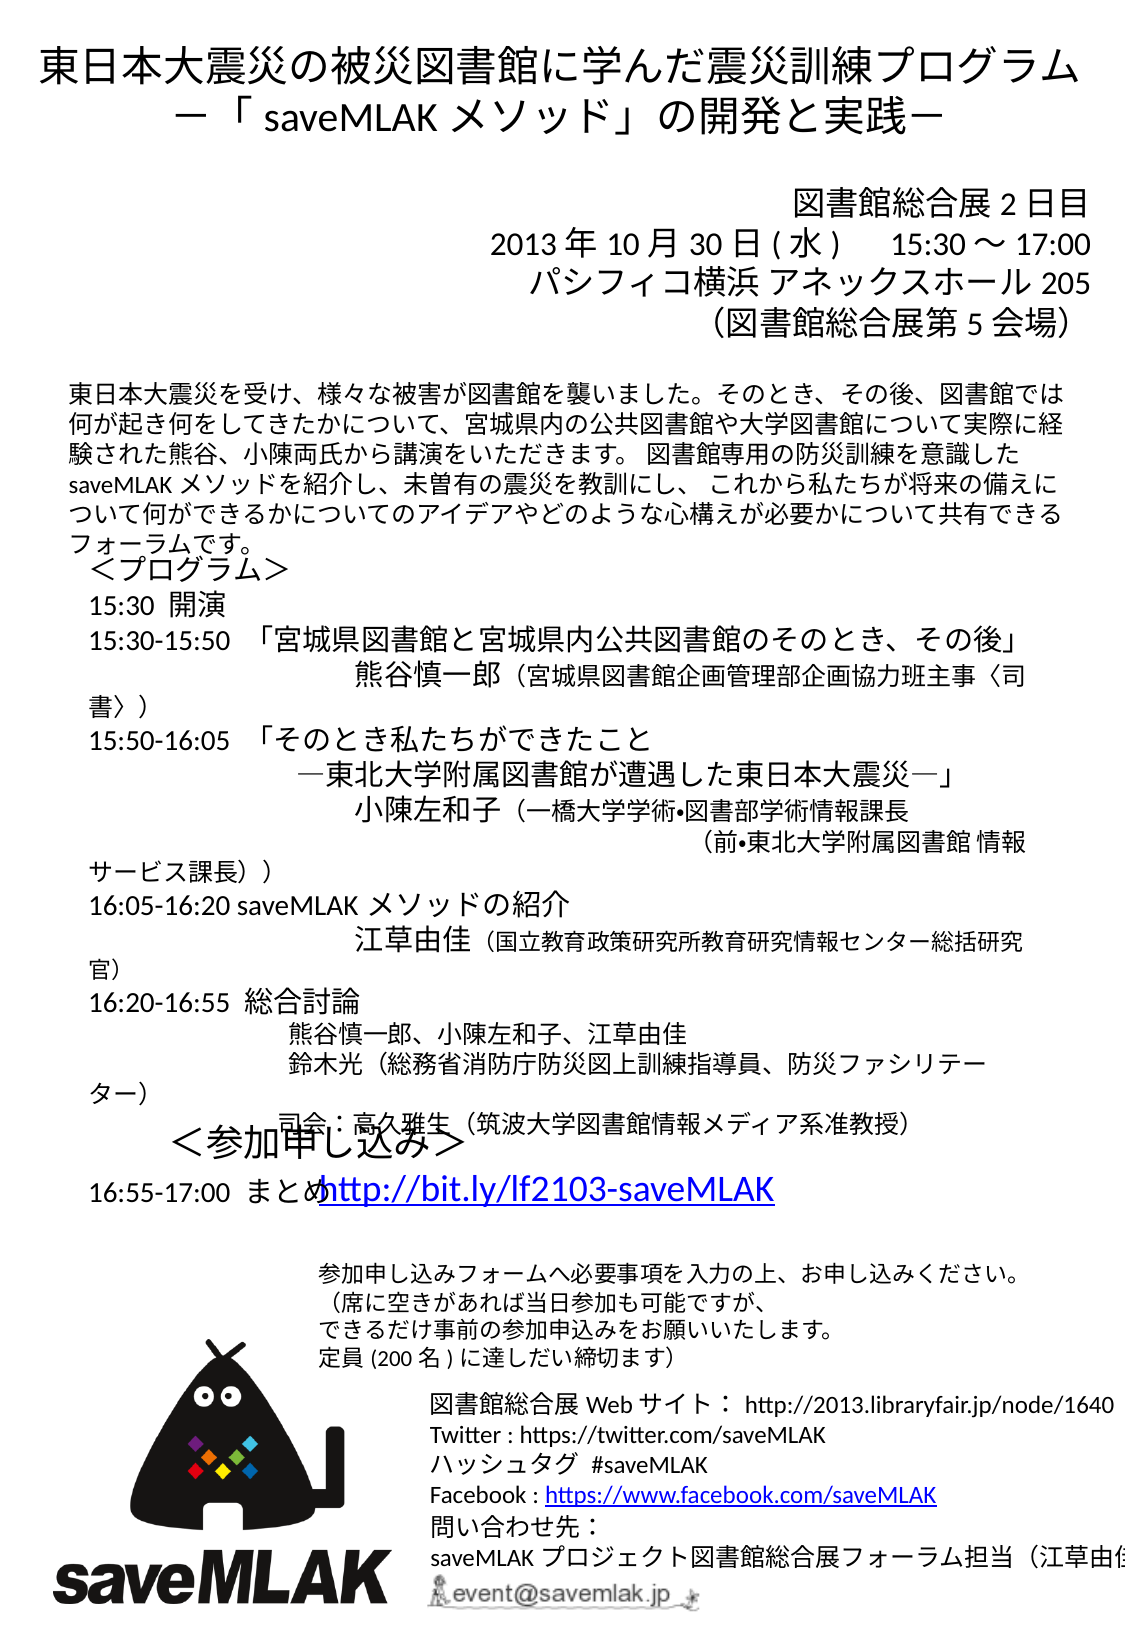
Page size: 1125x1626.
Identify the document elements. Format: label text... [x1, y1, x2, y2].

text_box 問い合わせ先： saveMLAKプロジェクト図書館総合展フォーラム担当（江草由佳） [415, 1504, 1125, 1579]
text_box ＜参加申し込み＞ http://bit.ly/lf2103-saveMLAK 参加申し込みフォームへ必要事項を入力の上、お申し込みください。 （席に空きがあれば当日参加も可能ですが、 できるだけ事前の参加申込みをお願いいたします。 定員(200名)に達しだい締切ます） [154, 1111, 1125, 1379]
text_box 図書館総合展2日目 2013年10月30日(水) 15:30～17:00 パシフィコ横浜 アネックスホール205 （図書館総合展第5会場） [148, 174, 1106, 349]
text_box 東日本大震災の被災図書館に学んだ震災訓練プログラム －「saveMLAKメソッド」の開発と実践－ [0, 32, 1124, 148]
text_box 東日本大震災を受け、様々な被害が図書館を襲いました。そのとき、その後、図書館では何が起き何をしてきたかについて、宮城県内の公共図書館や大学図書館について実際に経験された熊谷、小陳両氏から講演をいただきます。 図書館専用の防災訓練を意識したsaveMLAKメソッドを紹介し、未曽有の震災を教訓にし、 これから私たちが将来の備えについて何ができるかについてのアイデアやどのような心構えが必要かについて共有できるフォーラムです。 [53, 371, 1091, 566]
picture [426, 1573, 701, 1613]
picture [53, 1339, 392, 1604]
text_box 図書館総合展Webサイト：http://2013.libraryfair.jp/node/1640 Twitter : https://twitter.com/saveMLAK ハッシュタグ #saveMLAK Facebook : https://www.facebook.com/saveMLAK [415, 1381, 1125, 1504]
text_box ＜プログラム＞ 15:30 開演 15:30-15:50 「宮城県図書館と宮城県内公共図書館のそのとき、その後」 熊谷慎一郎（宮城県図書館企画管理部企画協力班主事〈司書〉） 15:50-16:05 「そのとき私たちができたこと ―東北大学附属図書館が遭遇した東日本大震災―」 小陳左和子（一橋大学学術・図書部学術情報課長 （前・東北大学附属図書館 情報サービス課長）） 16:05-16:20 saveMLAKメソッドの紹介 江草由佳（国立教育政策研究所教育研究情報センター総括研究官） 16:20-16:55 総合討論 熊谷慎一郎、小陳左和子、江草由佳 鈴木光（総務省消防庁防災図上訓練指導員、防災ファシリテーター） 司会：高久雅生（筑波大学図書館情報メディア系准教授） 16:55-17:00 まとめ [73, 544, 1054, 1216]
